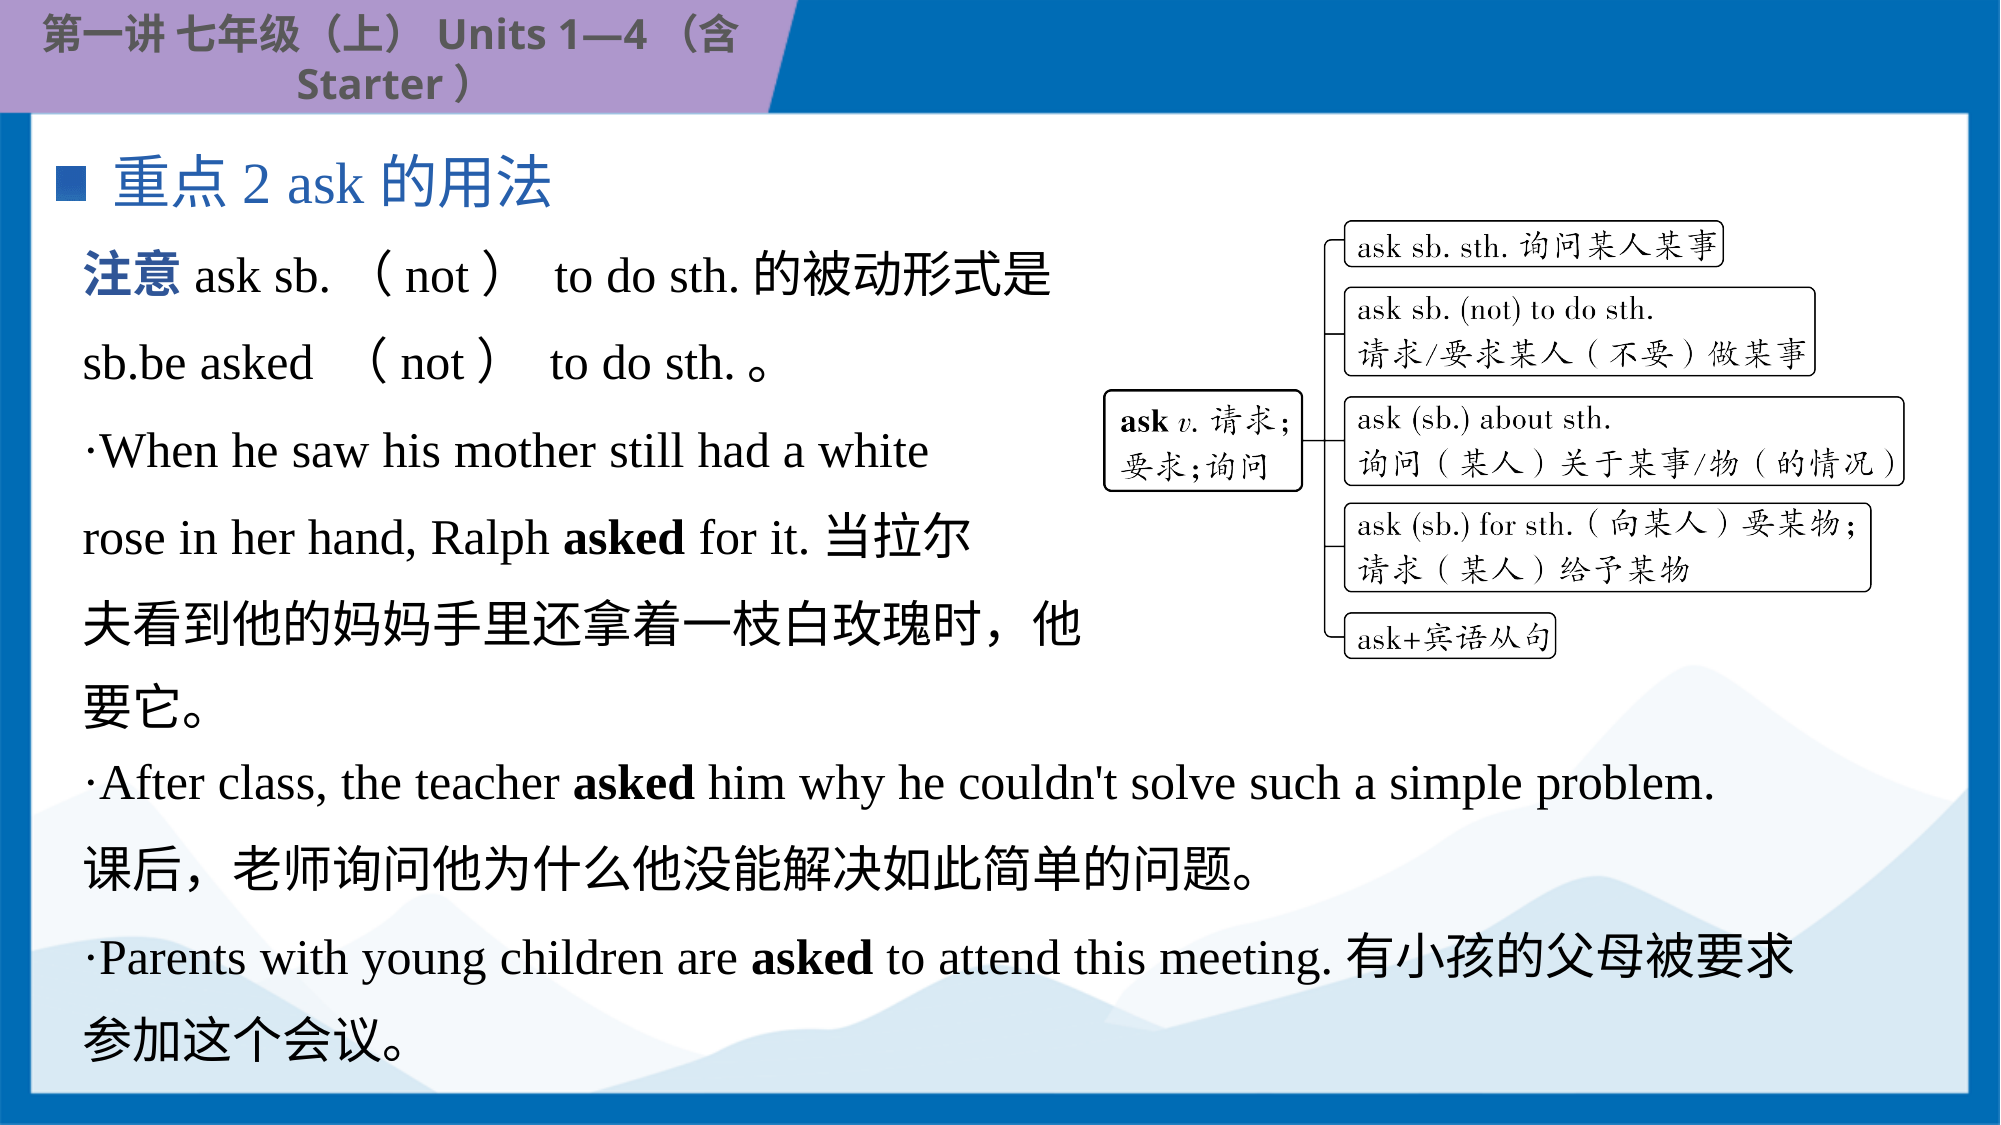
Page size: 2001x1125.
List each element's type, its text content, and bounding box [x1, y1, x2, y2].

text_box 重点2 ask的用法 [112, 144, 1917, 215]
picture [0, 0, 2000, 1125]
text_box 注意ask sb.（not） to do sth.的被动形式是 sb.be asked （not） to do sth.。 ·When he saw his mother still had a white rose in her hand, Ralph asked for it.当拉尔 夫看到他的妈妈手里还拿着一枝白玫瑰时，他 要它。 [82, 214, 1091, 722]
text_box ·After class, the teacher asked him why he couldn't solve such a simple problem. 课后，老师询问他为什么他没能解决如此简单的问题。 ·Parents with young children are asked to attend this meeting.有小孩的父母被要求 参加这个会议。 [82, 722, 1918, 1060]
